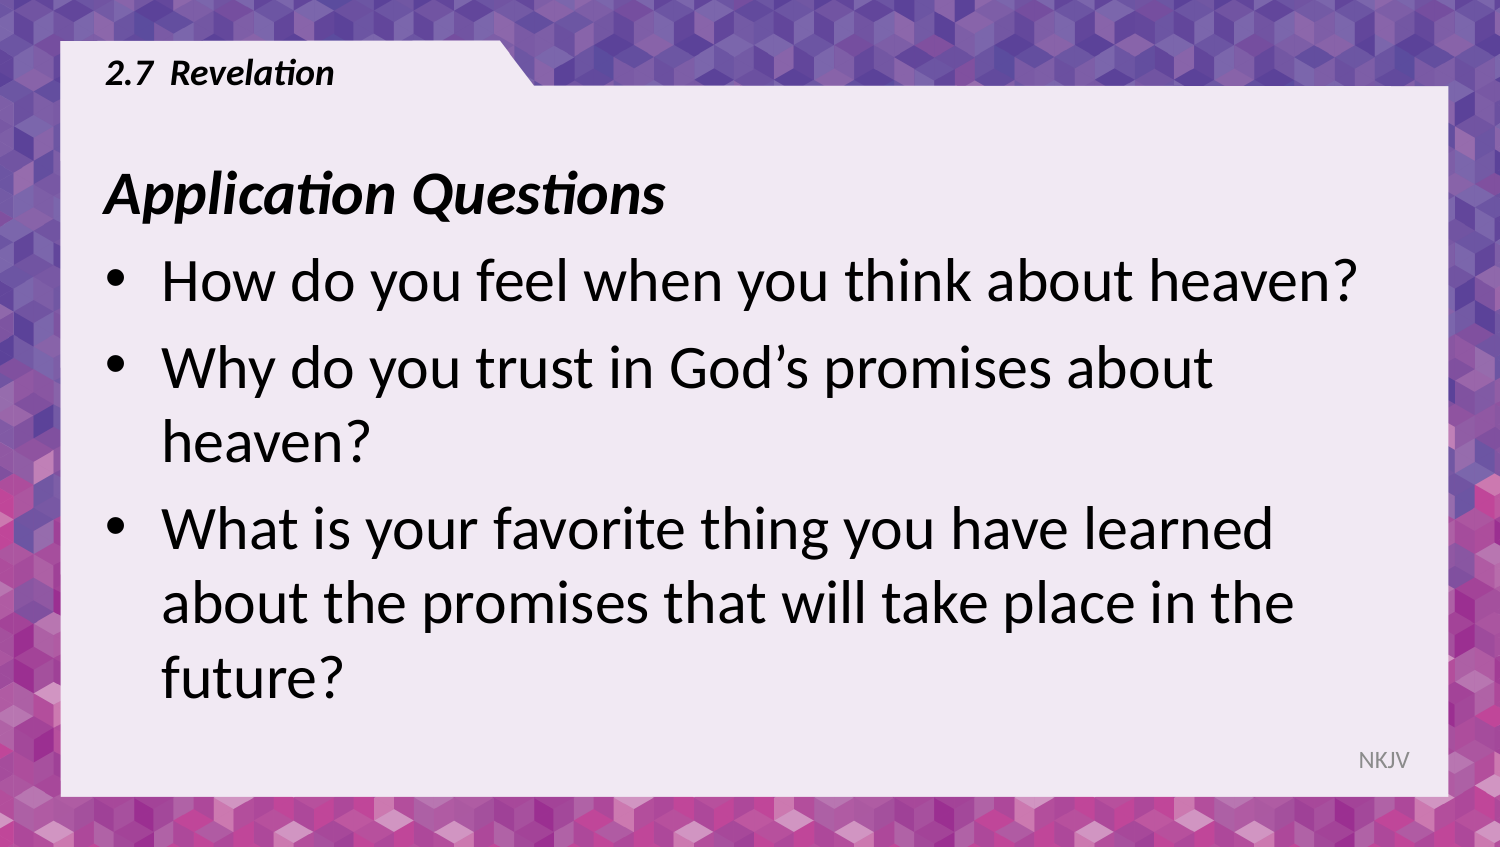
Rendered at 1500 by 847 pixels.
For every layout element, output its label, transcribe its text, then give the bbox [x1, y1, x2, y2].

title 2.7 Revelation [89, 33, 1420, 108]
list Application Questions How do you feel when you think about heaven? Why do you trust in God’s promises about heaven? What is your favorite thing you have learned about the promises that will take place in the future? [89, 141, 1403, 722]
picture [0, 0, 1500, 847]
footer NKJV [950, 736, 1425, 782]
